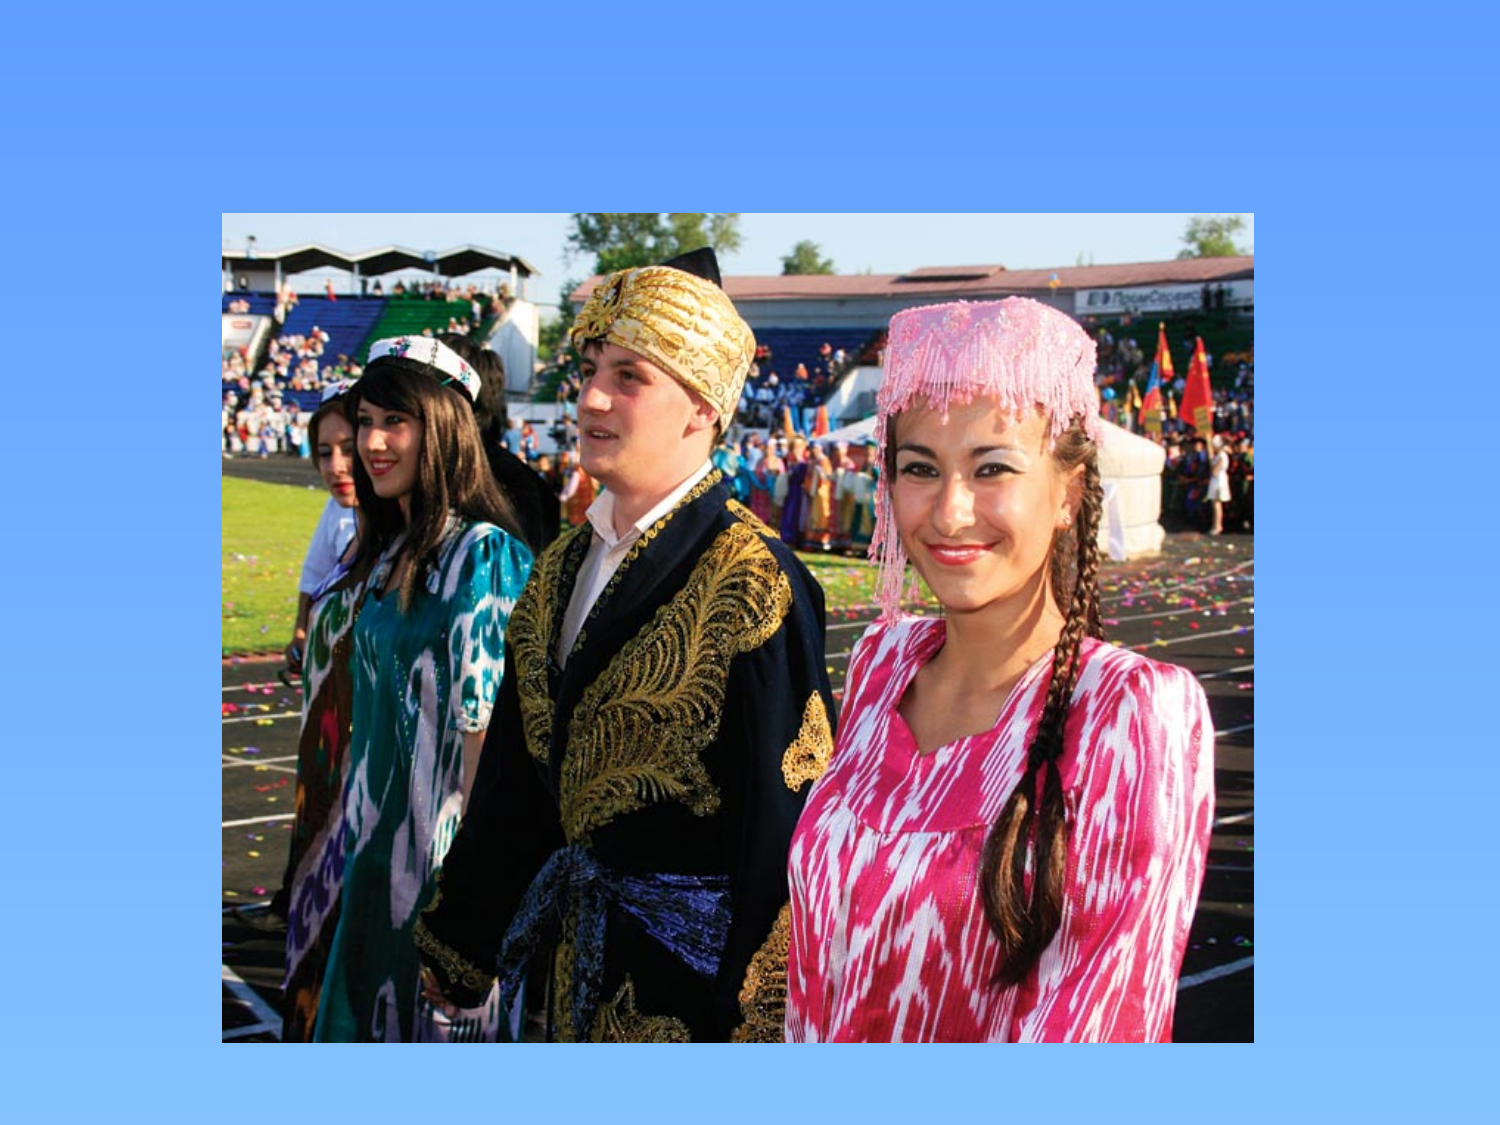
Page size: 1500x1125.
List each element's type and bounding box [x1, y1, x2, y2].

list [222, 213, 1255, 1044]
